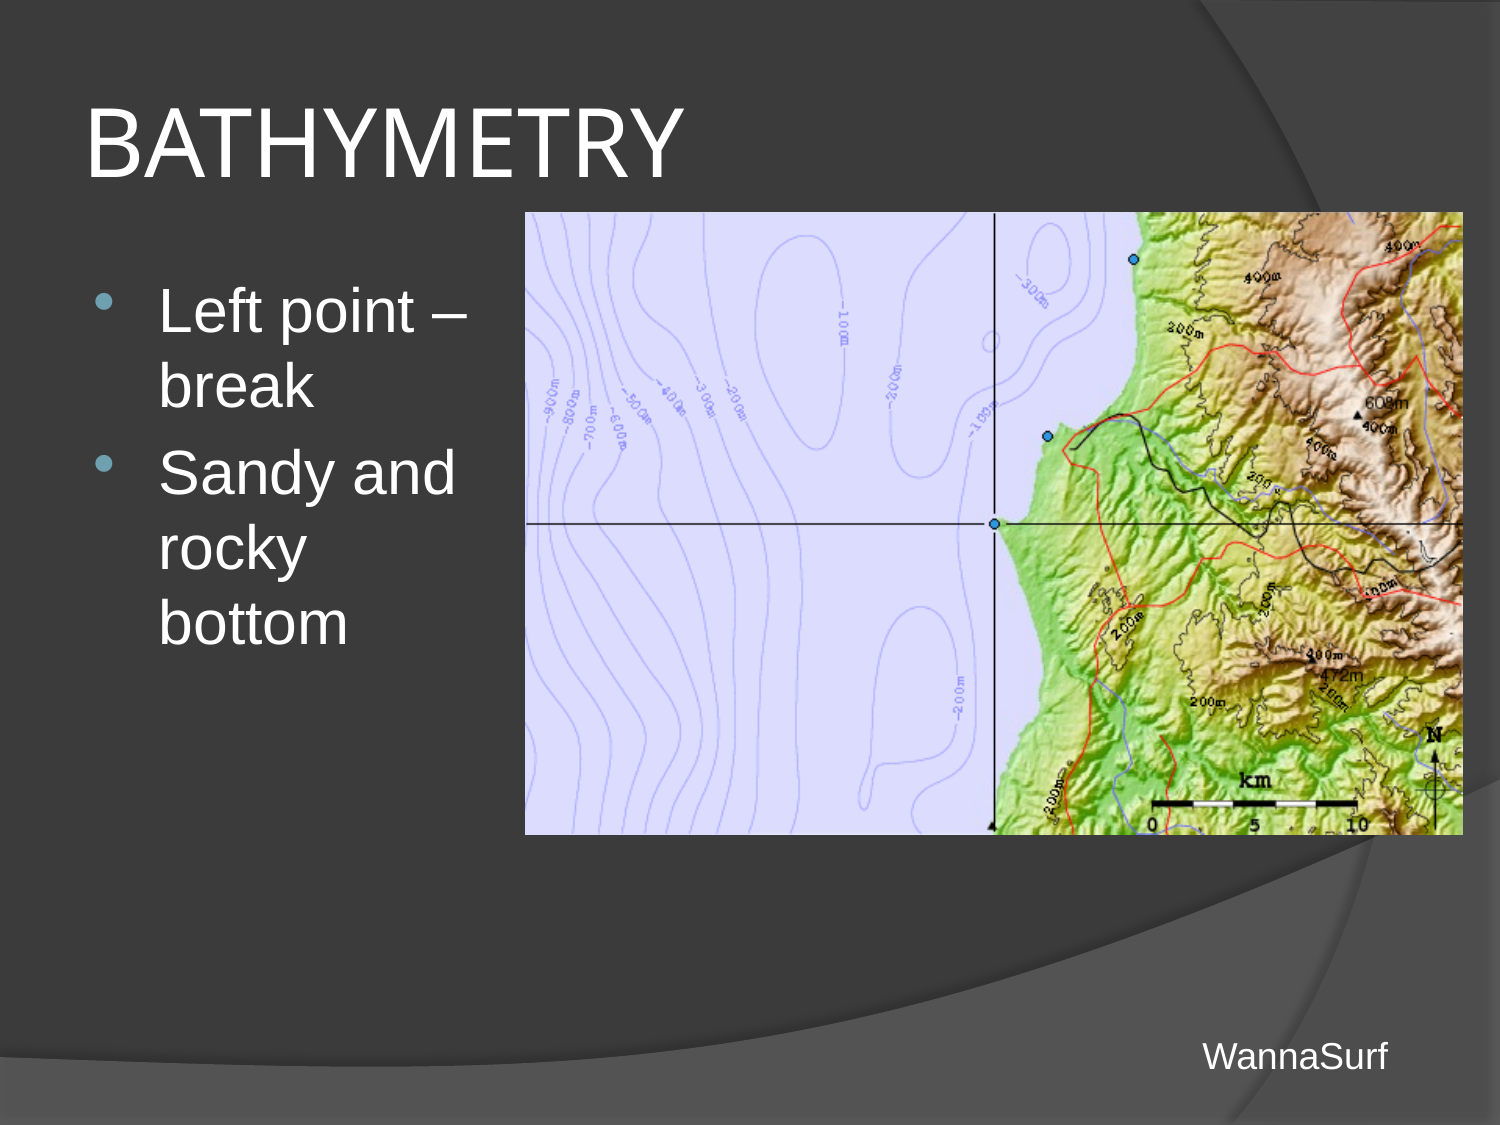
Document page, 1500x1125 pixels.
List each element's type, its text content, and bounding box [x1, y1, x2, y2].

list Left point – break Sandy and rocky bottom [75, 262, 500, 1005]
title BATHYMETRY [75, 45, 1300, 233]
picture [524, 212, 1463, 835]
text_box WannaSurf [1187, 1024, 1463, 1085]
